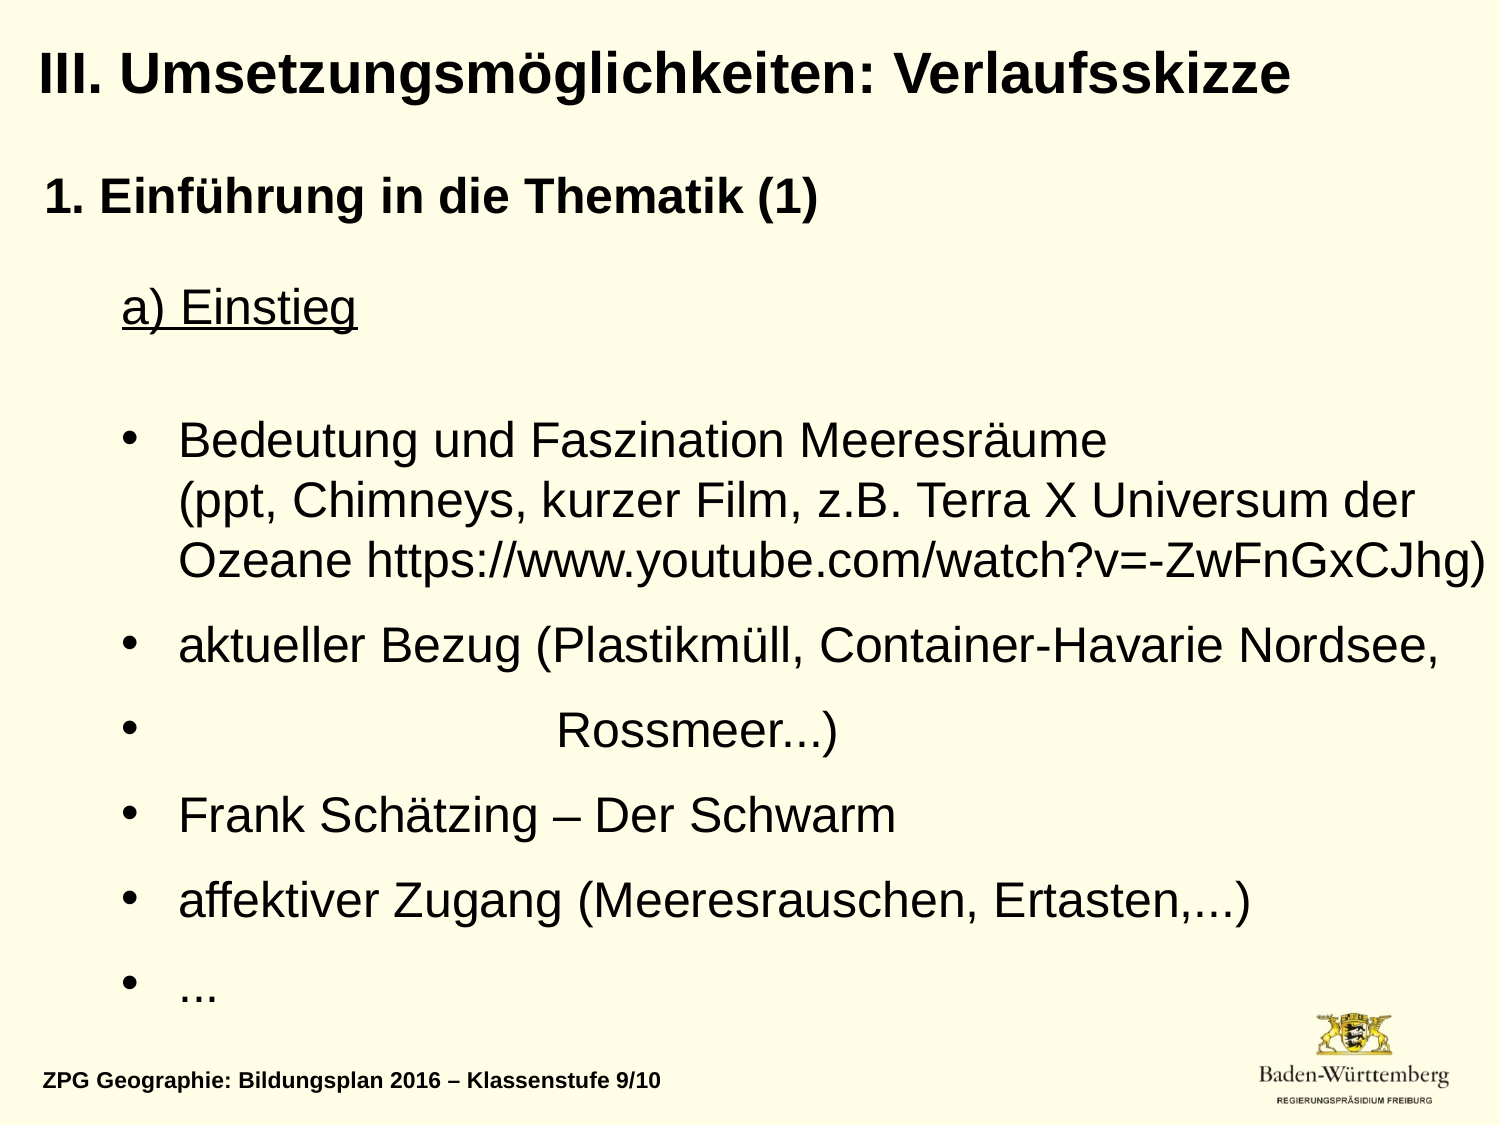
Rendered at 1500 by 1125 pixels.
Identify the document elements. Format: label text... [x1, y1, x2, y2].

text_box a) Einstieg Bedeutung und Faszination Meeresräume (ppt, Chimneys, kurzer Film, z.B. Terra X Universum der Ozeane https://www.youtube.com/watch?v=-ZwFnGxCJhg) aktueller Bezug (Plastikmüll, Container-Havarie Nordsee, Rossmeer...) Frank Schätzing – Der Schwarm affektiver Zugang (Meeresrauschen, Ertasten,...) ... [107, 267, 1500, 1093]
picture [1257, 1093, 1451, 1106]
text_box 1. Einführung in die Thematik (1) [29, 156, 1500, 232]
text_box III. Umsetzungsmöglichkeiten: Verlaufsskizze [23, 27, 1309, 113]
